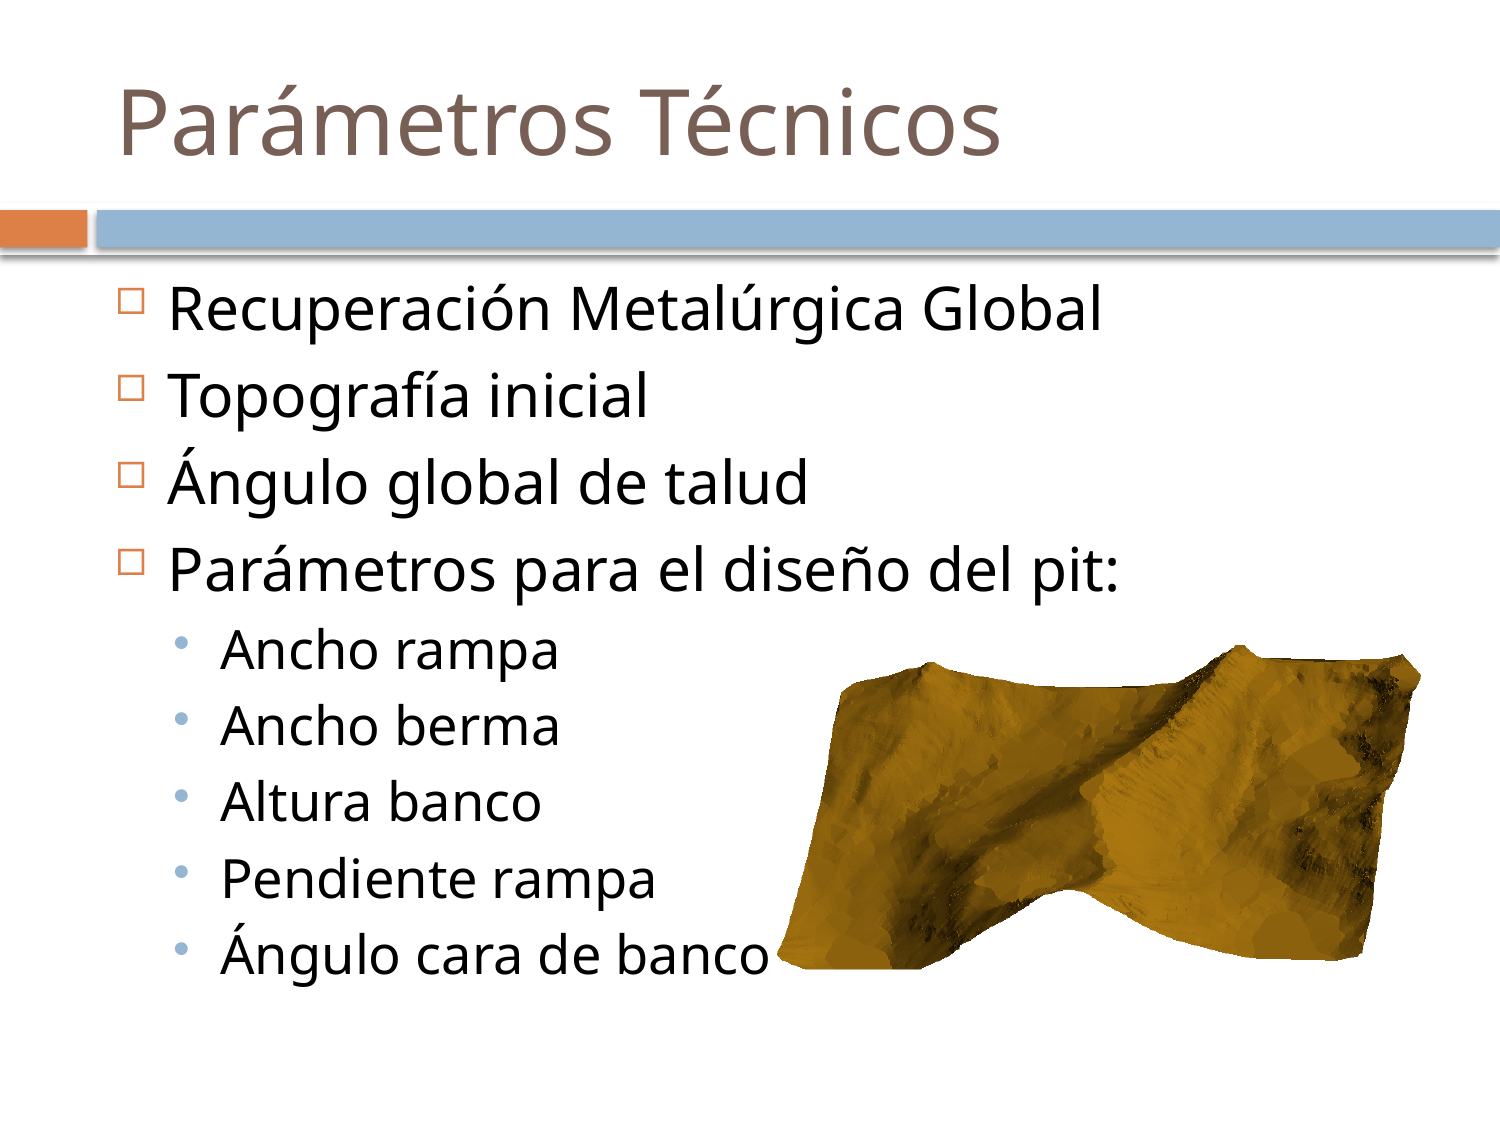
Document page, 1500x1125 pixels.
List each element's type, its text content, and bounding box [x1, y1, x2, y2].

title Parámetros Técnicos [100, 37, 1438, 200]
list Recuperación Metalúrgica Global Topografía inicial Ángulo global de talud Parámetros para el diseño del pit: Ancho rampa Ancho berma Altura banco Pendiente rampa Ángulo cara de banco [100, 262, 1438, 1000]
picture [774, 637, 1433, 981]
